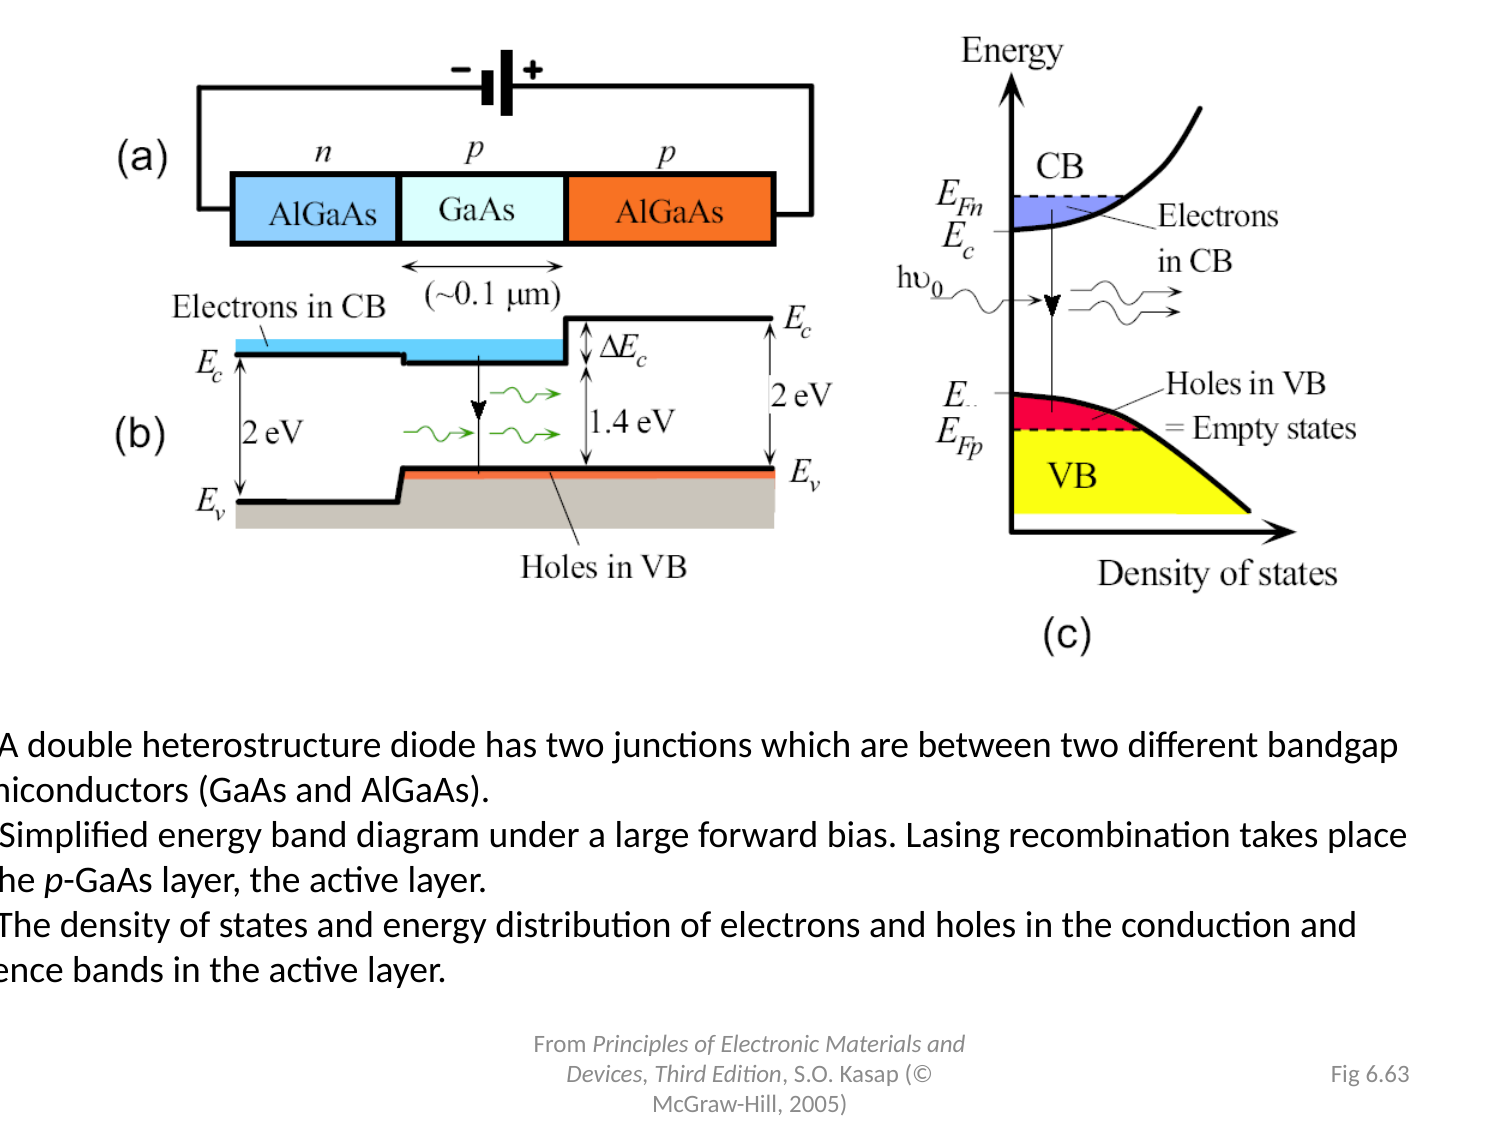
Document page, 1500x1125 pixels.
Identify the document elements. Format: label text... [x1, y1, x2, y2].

picture [87, 26, 1380, 687]
slide_number Fig 6.63 [1074, 1042, 1425, 1103]
text_box (a) A double heterostructure diode has two junctions which are between two different bandgap semiconductors (GaAs and AlGaAs). (b) Simplified energy band diagram under a large forward bias. Lasing recombination takes place in the p-GaAs layer, the active layer. (c) The density of states and energy distribution of electrons and holes in the conduction and valence bands in the active layer. [0, 712, 1500, 998]
footer From Principles of Electronic Materials and Devices, Third Edition, S.O. Kasap (© McGraw-Hill, 2005) [512, 1042, 988, 1103]
